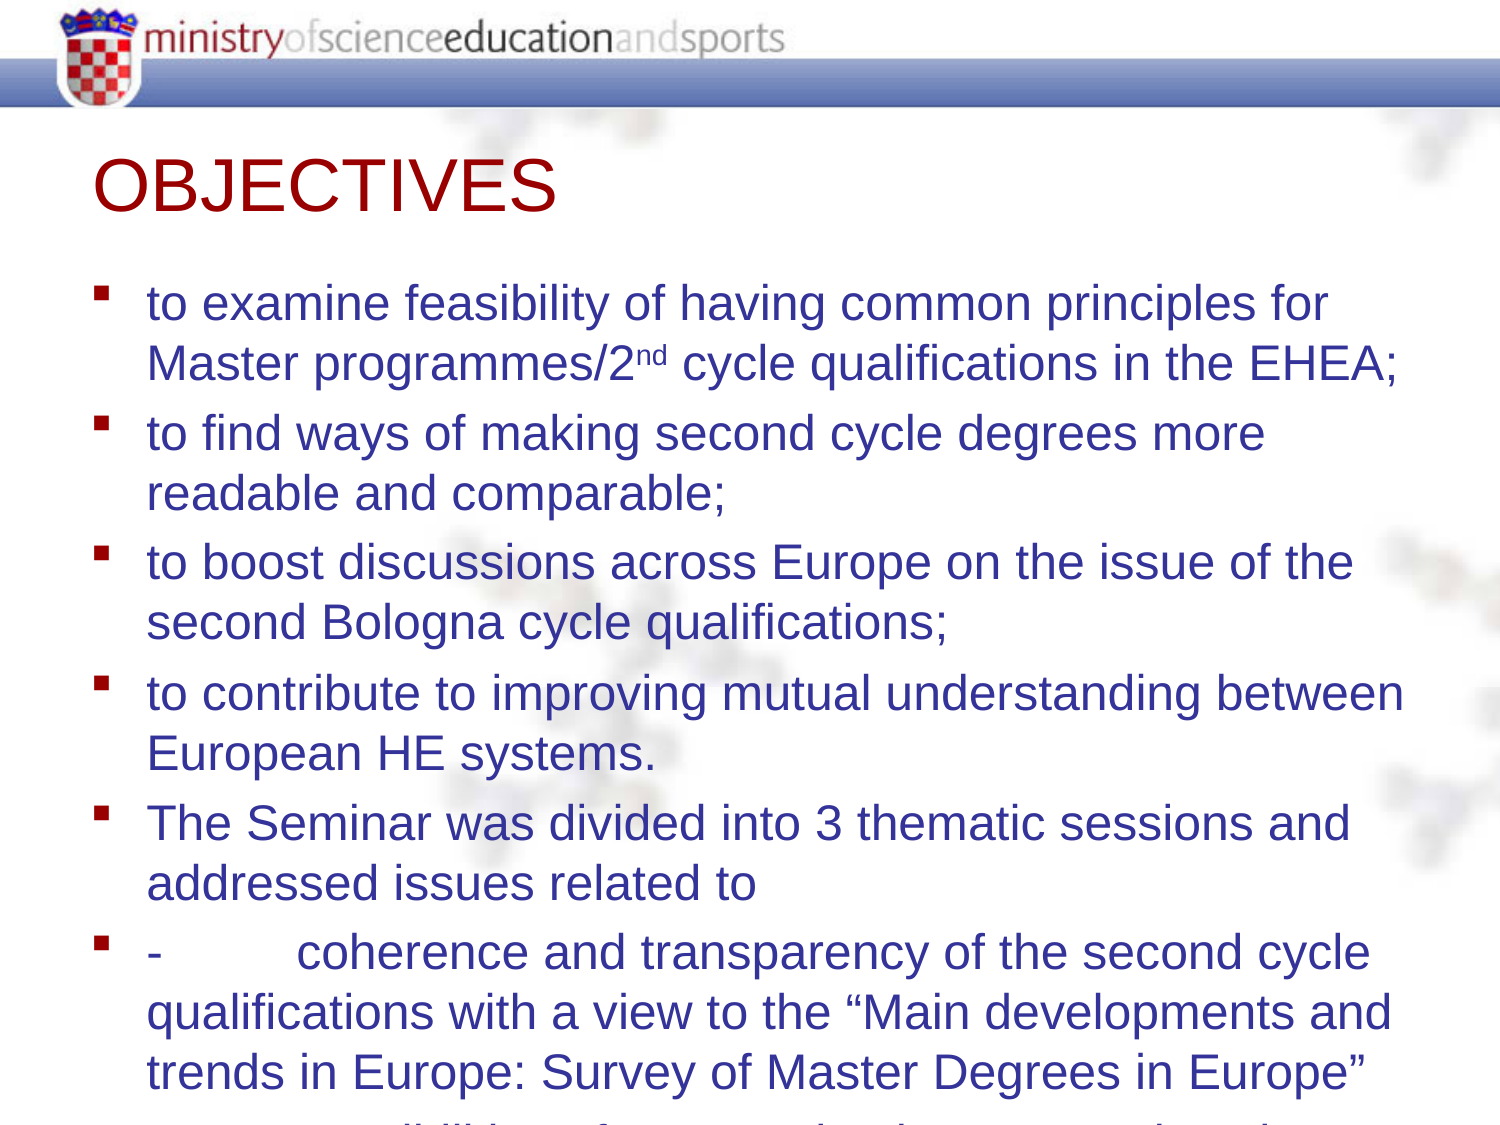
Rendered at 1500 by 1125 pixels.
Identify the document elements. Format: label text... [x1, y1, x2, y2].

title OBJECTIVES [76, 87, 1428, 276]
picture [0, 0, 1500, 1125]
list to examine feasibility of having common principles for Master programmes/2nd cycle qualifications in the EHEA; to find ways of making second cycle degrees more readable and comparable; to boost discussions across Europe on the issue of the second Bologna cycle qualifications; to contribute to improving mutual understanding between European HE systems. The Seminar was divided into 3 thematic sessions and addressed issues related to - coherence and transparency of the second cycle qualifications with a view to the “Main developments and trends in Europe: Survey of Master Degrees in Europe” - possibilities of progression between university-based and professional programmes - and the establishment and implementation of NQFs as a tool to develop recognition policy with a view towards creating possibilities for the automatic academic recognition in entering the second bologna cycle. [75, 262, 1425, 1005]
